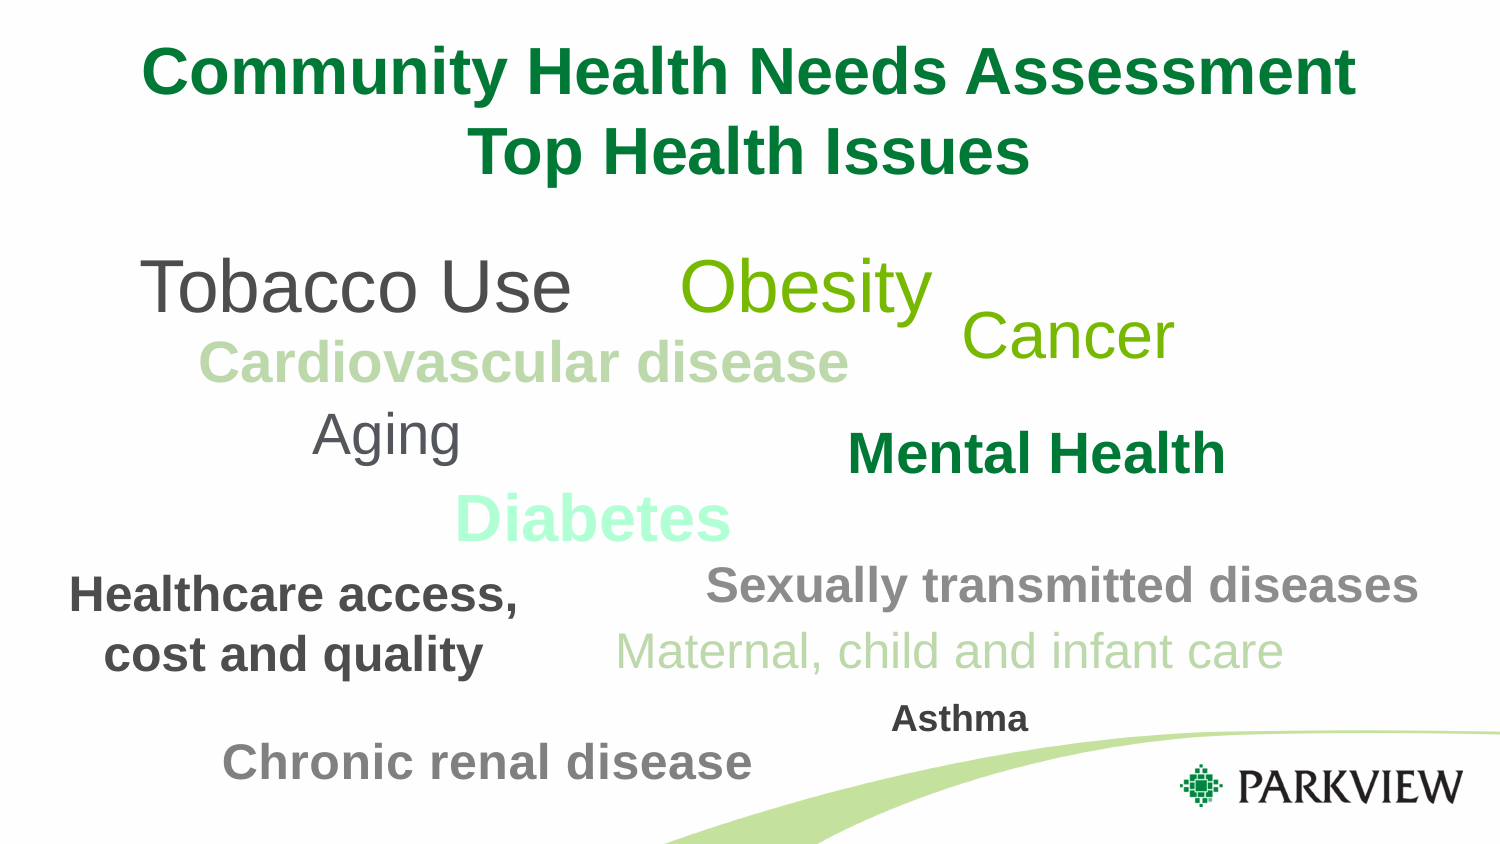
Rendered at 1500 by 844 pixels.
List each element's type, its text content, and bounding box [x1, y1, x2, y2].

picture [0, 0, 1500, 844]
text_box Cancer [924, 284, 1213, 379]
title Community Health Needs Assessment Top Health Issues [75, 37, 1425, 179]
text_box Mental Health [825, 407, 1250, 492]
text_box Healthcare access, cost and quality [24, 553, 563, 689]
text_box Diabetes [437, 467, 750, 563]
text_box Obesity [681, 230, 963, 335]
text_box Chronic renal disease [187, 721, 788, 797]
text_box Tobacco Use [124, 230, 681, 335]
text_box Sexually transmitted diseases [680, 544, 1445, 620]
text_box Asthma [876, 686, 1043, 747]
text_box Cardiovascular disease [174, 316, 875, 402]
text_box Aging [287, 388, 488, 474]
text_box Maternal, child and infant care [574, 610, 1325, 686]
